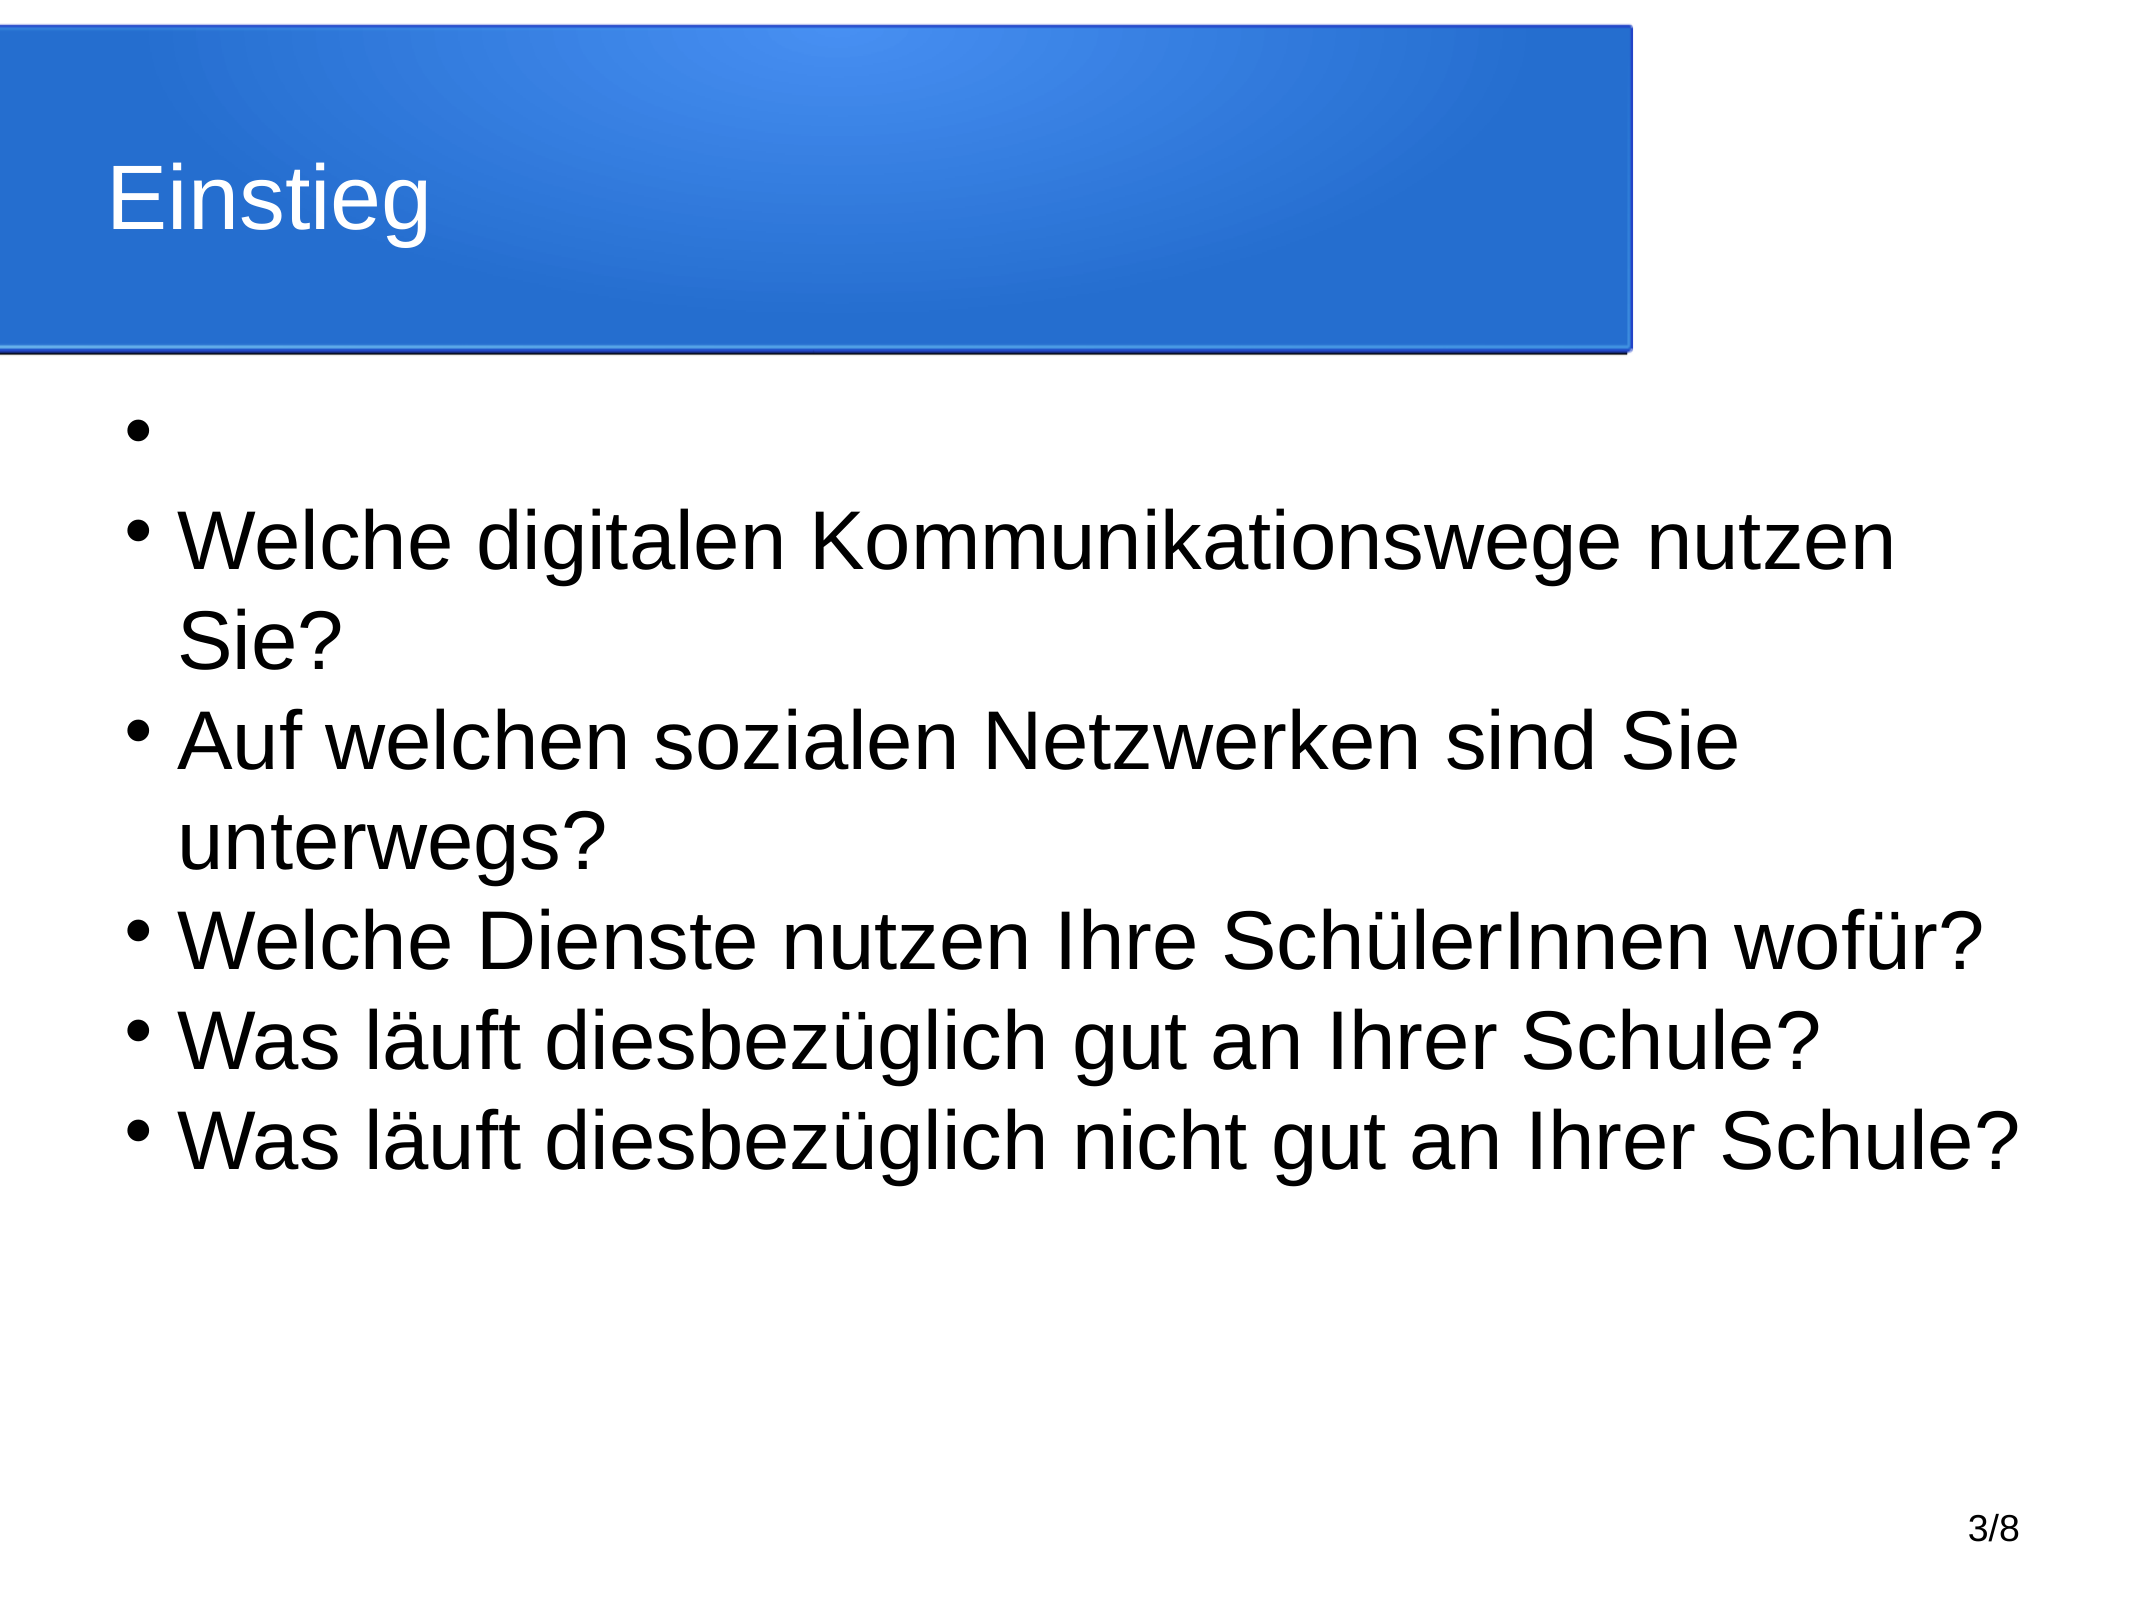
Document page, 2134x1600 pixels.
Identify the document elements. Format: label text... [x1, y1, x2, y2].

picture [0, 22, 1638, 363]
text_box 3/8 [1953, 1496, 2088, 1554]
text_box Einstieg [106, 60, 1593, 325]
text_box Welche digitalen Kommunikationswege nutzen Sie? Auf welchen sozialen Netzwerken sind Sie unterwegs? Welche Dienste nutzen Ihre SchülerInnen wofür? Was läuft diesbezüglich gut an Ihrer Schule? Was läuft diesbezüglich nicht gut an Ihrer Schule? [106, 385, 2027, 1314]
